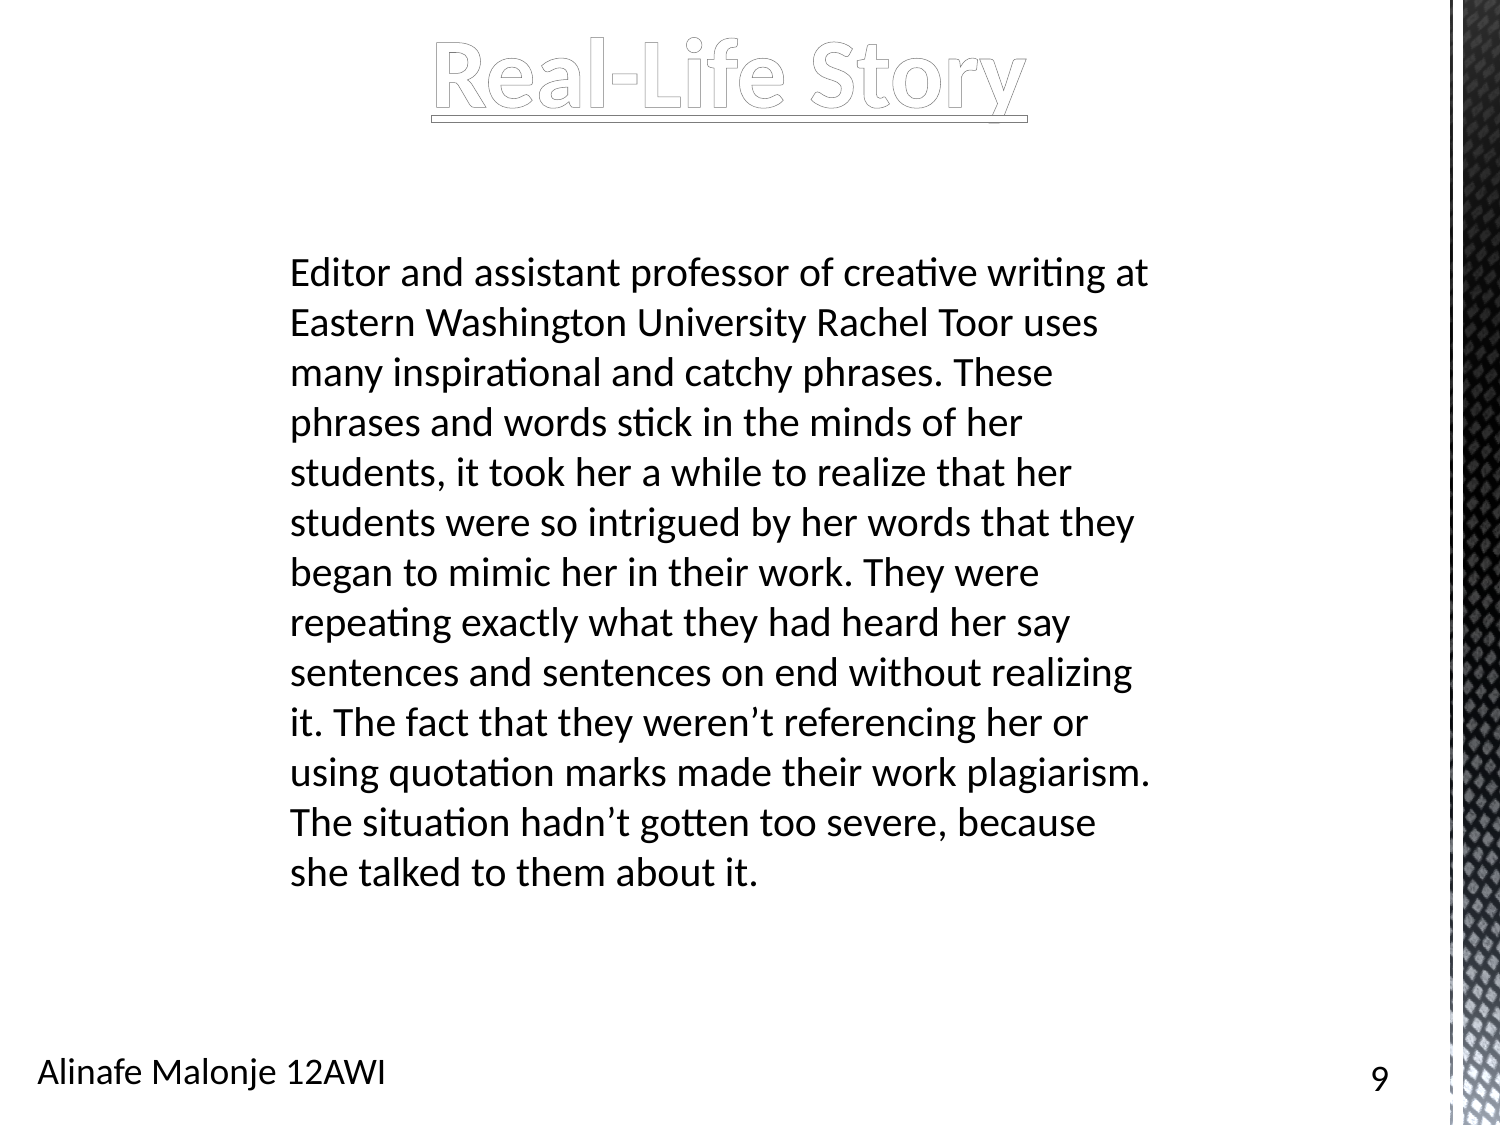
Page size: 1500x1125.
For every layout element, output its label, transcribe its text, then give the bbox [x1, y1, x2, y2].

picture [1447, 0, 1500, 1125]
text_box Editor and assistant professor of creative writing at Eastern Washington University Rachel Toor uses many inspirational and catchy phrases. These phrases and words stick in the minds of her students, it took her a while to realize that her students were so intrigued by her words that they began to mimic her in their work. They were repeating exactly what they had heard her say sentences and sentences on end without realizing it. The fact that they weren’t referencing her or using quotation marks made their work plagiarism. The situation hadn’t gotten too severe, because she talked to them about it. [274, 237, 1175, 903]
text_box Real-Life Story [415, 0, 1043, 135]
